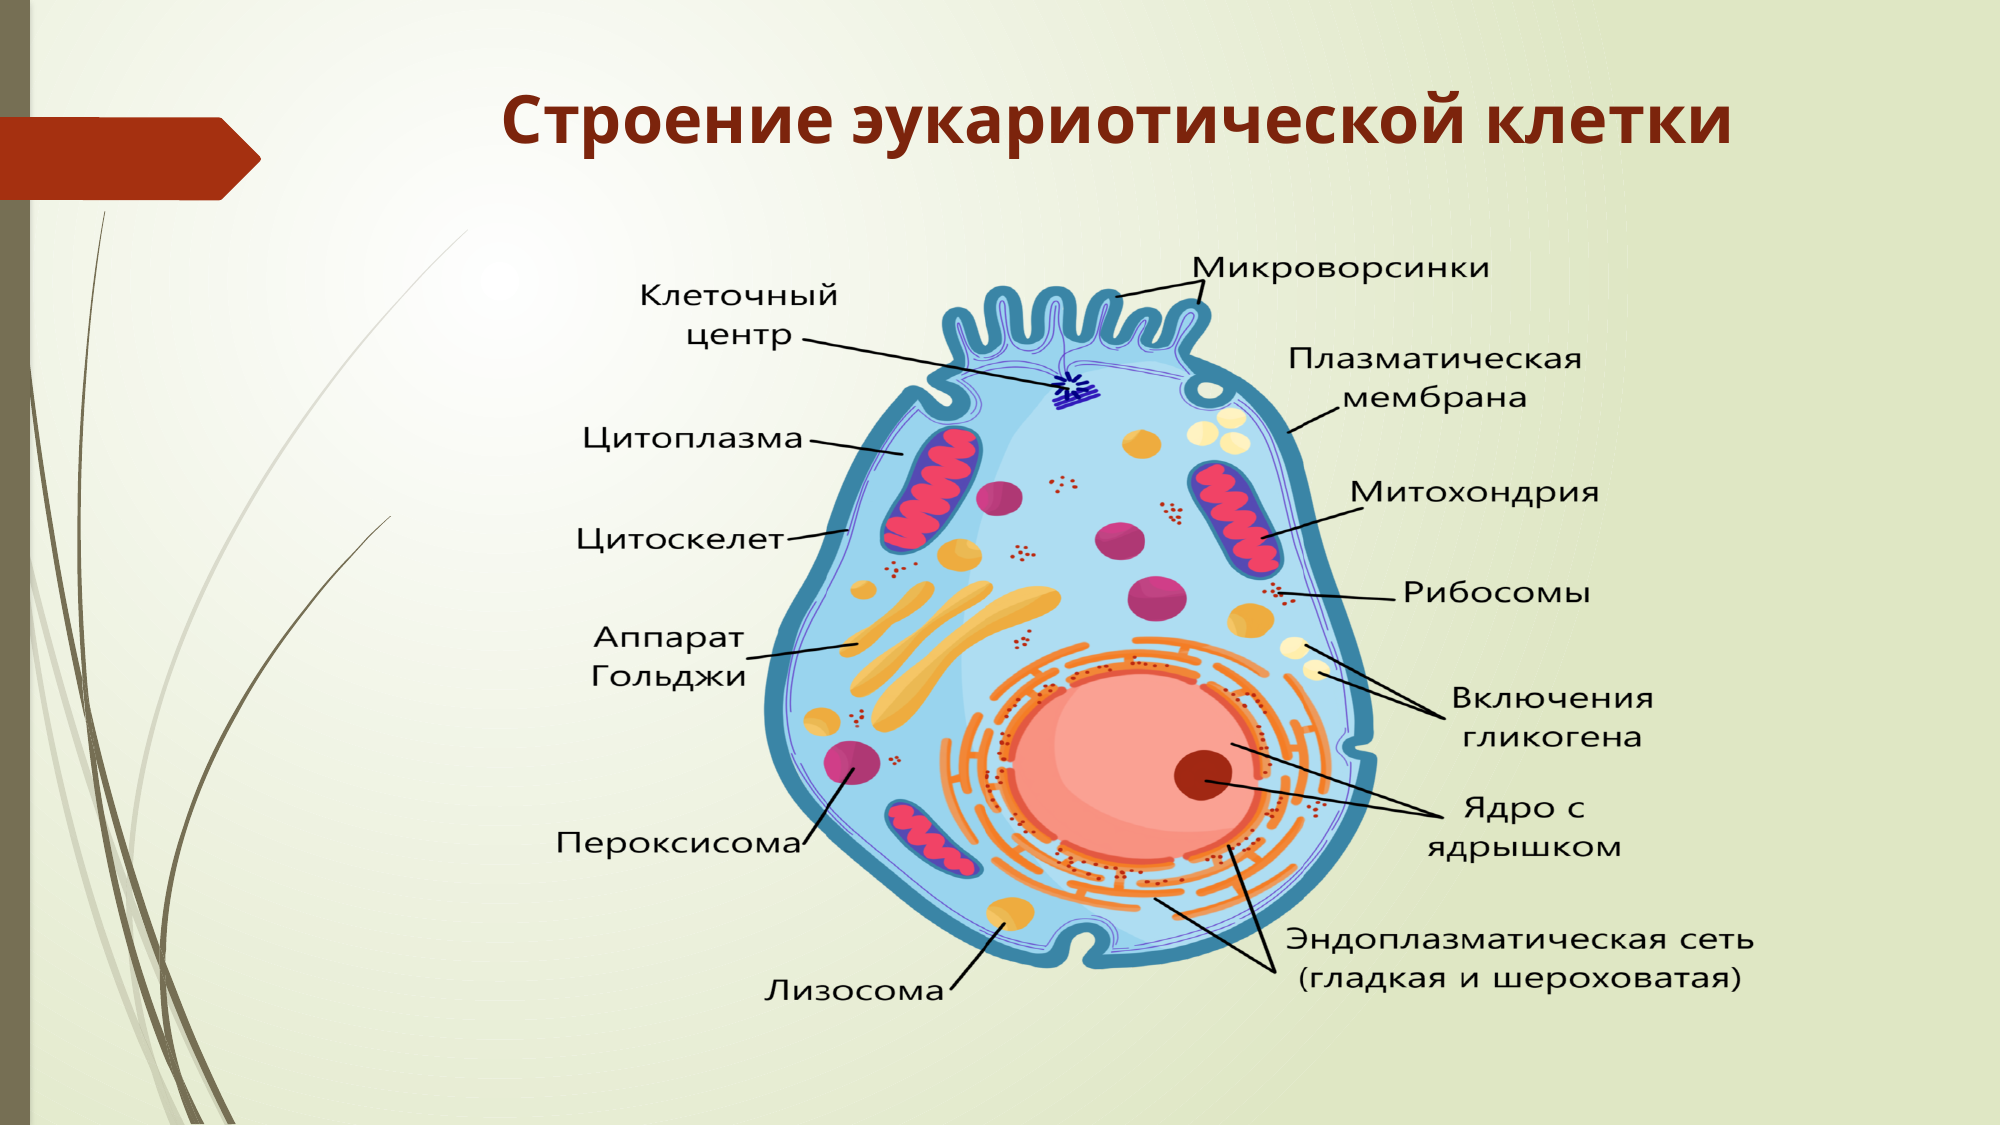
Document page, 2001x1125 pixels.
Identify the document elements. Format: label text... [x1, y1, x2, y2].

picture [509, 189, 1782, 1125]
text_box Строение эукариотической клетки [418, 68, 1817, 164]
